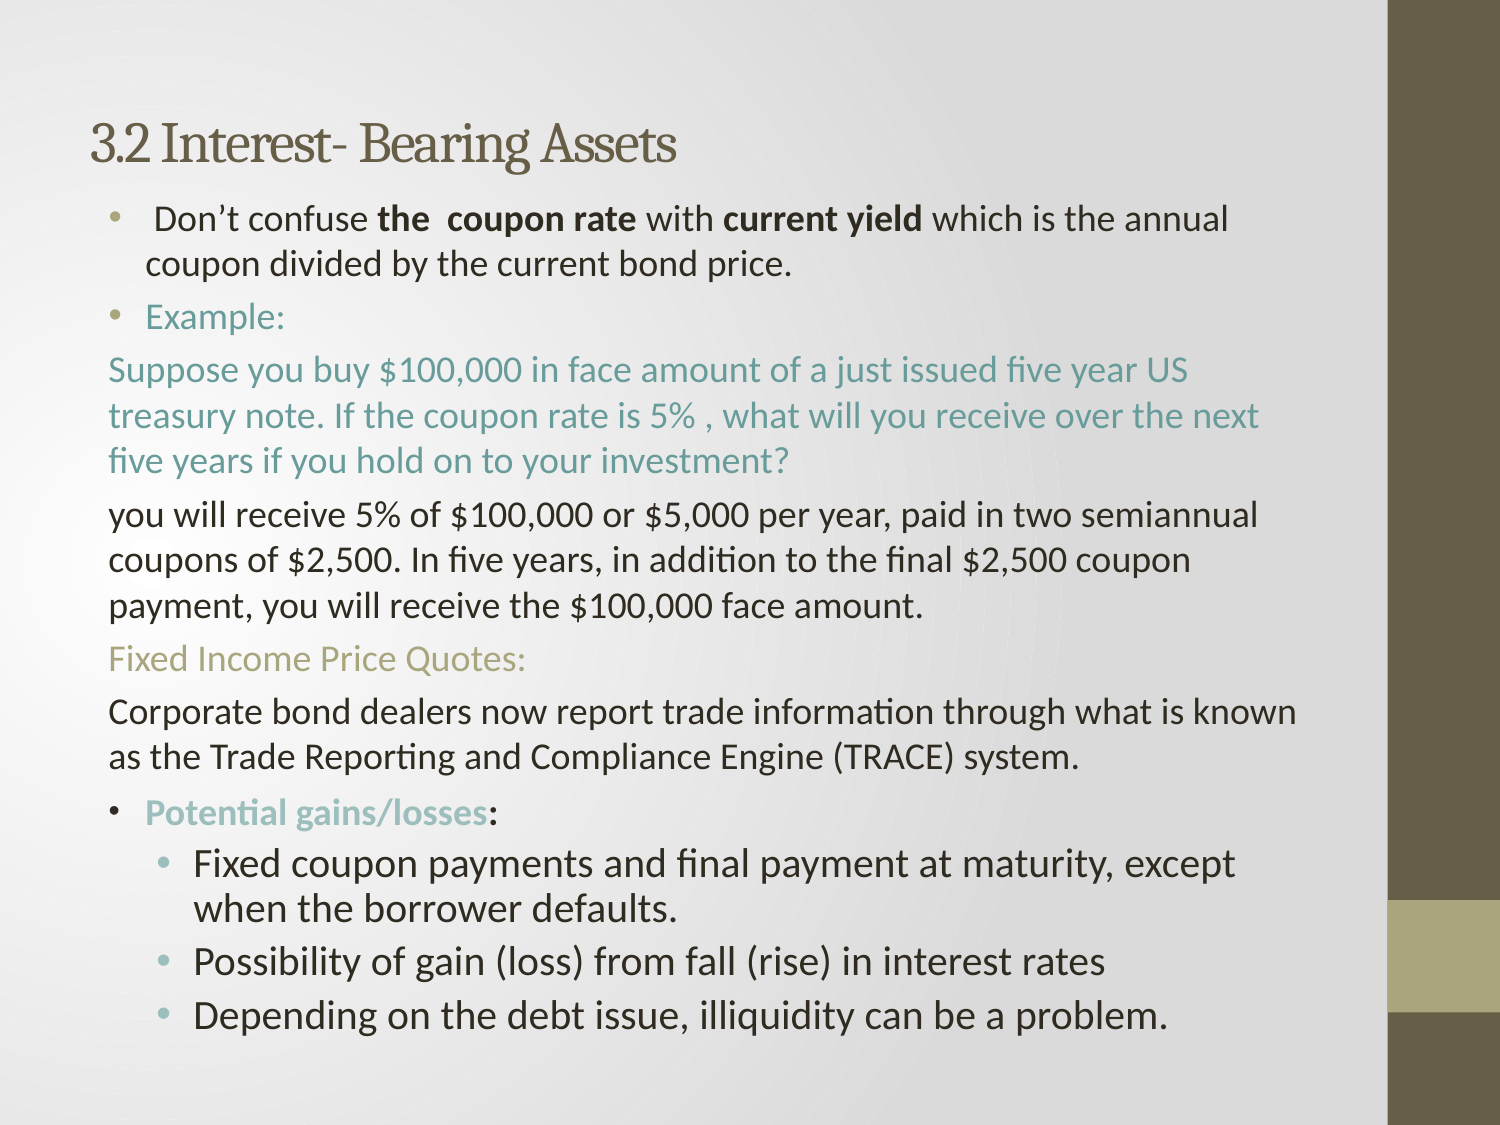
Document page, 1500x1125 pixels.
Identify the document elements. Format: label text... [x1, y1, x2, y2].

list Don’t confuse the coupon rate with current yield which is the annual coupon divided by the current bond price. Example: Suppose you buy $100,000 in face amount of a just issued five year US treasury note. If the coupon rate is 5% , what will you receive over the next five years if you hold on to your investment? you will receive 5% of $100,000 or $5,000 per year, paid in two semiannual coupons of $2,500. In five years, in addition to the final $2,500 coupon payment, you will receive the $100,000 face amount. Fixed Income Price Quotes: Corporate bond dealers now report trade information through what is known as the Trade Reporting and Compliance Engine (TRACE) system. Potential gains/losses: Fixed coupon payments and final payment at maturity, except when the borrower defaults. Possibility of gain (loss) from fall (rise) in interest rates Depending on the debt issue, illiquidity can be a problem. [75, 185, 1325, 1050]
title 3.2 Interest- Bearing Assets [75, 45, 1325, 185]
